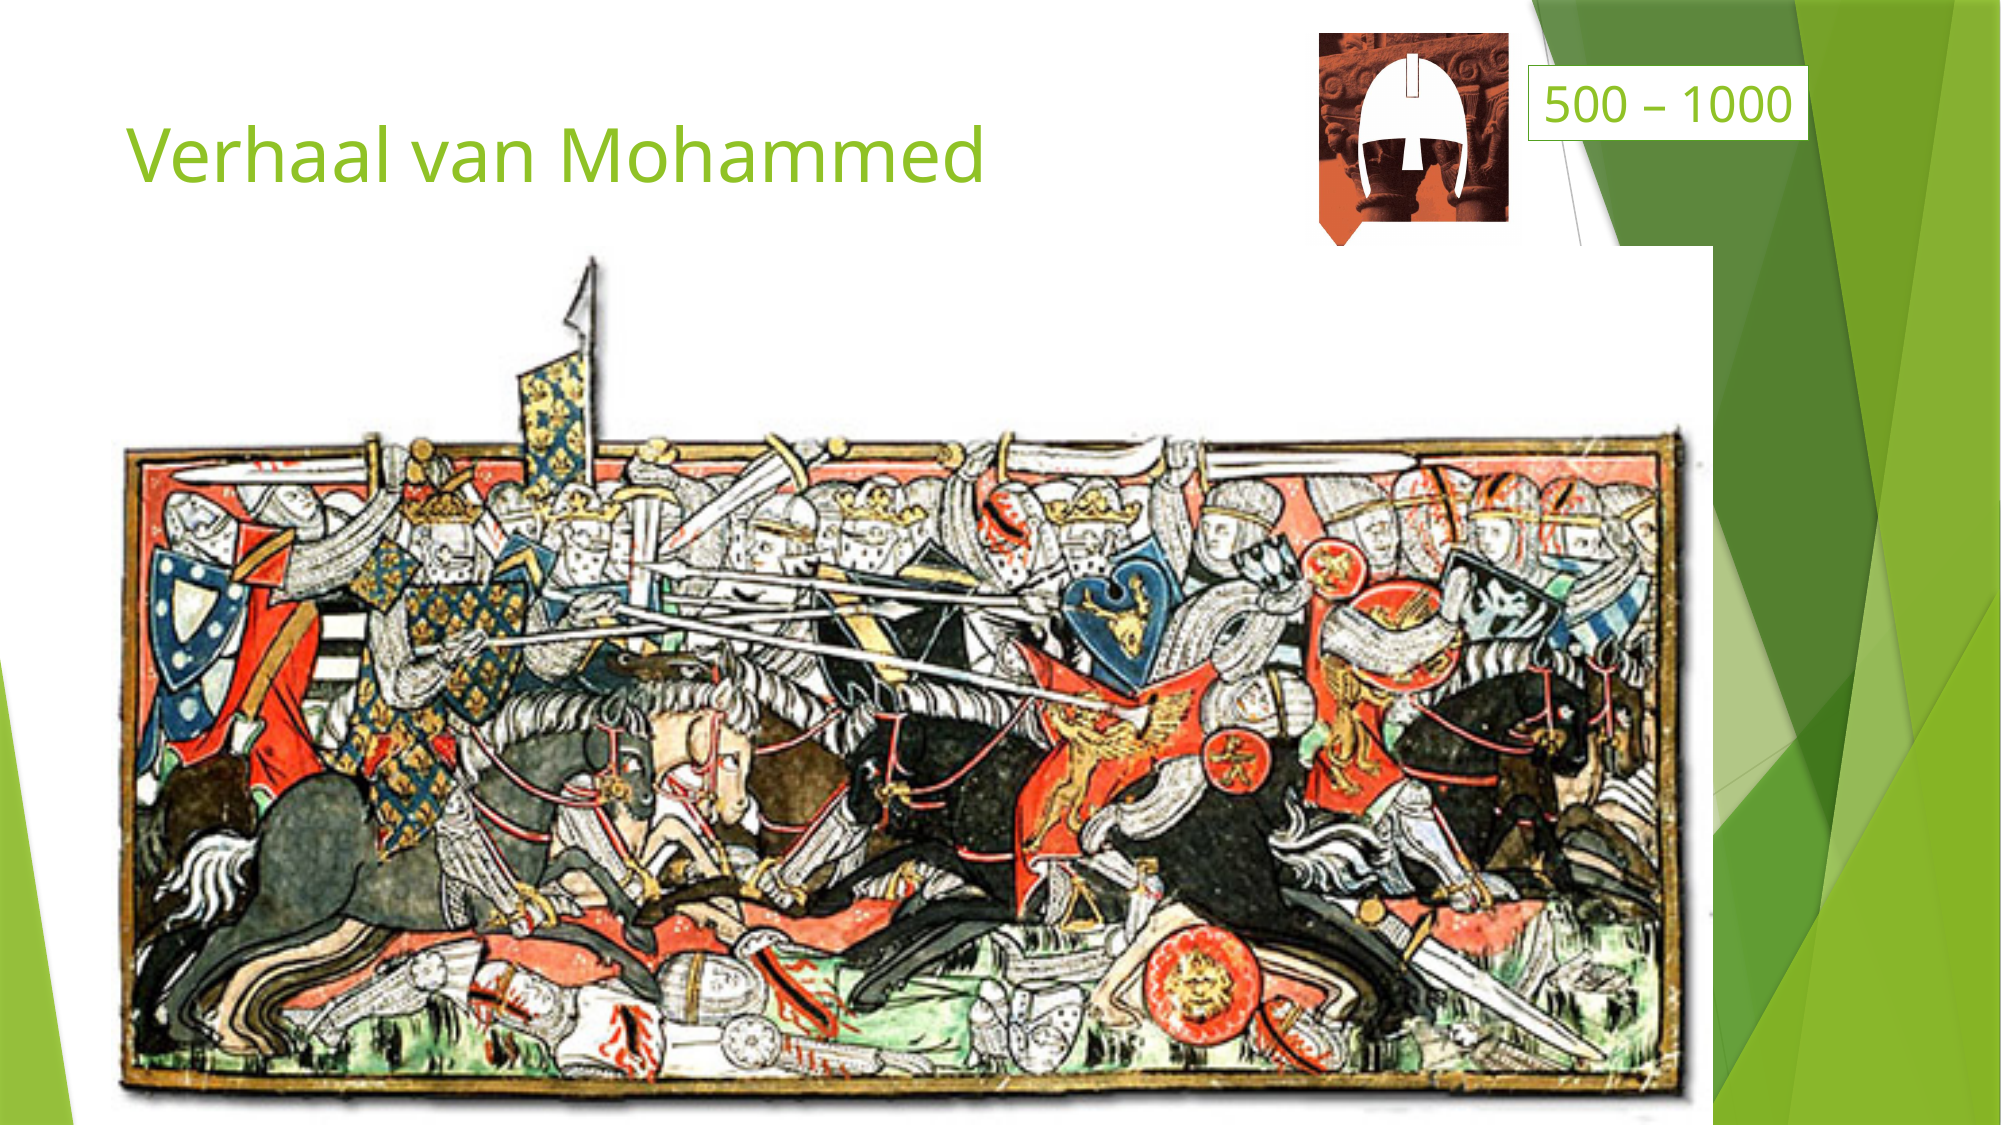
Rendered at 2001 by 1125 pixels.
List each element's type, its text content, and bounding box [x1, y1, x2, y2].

title Verhaal van Mohammed [111, 99, 1300, 246]
text_box 500 – 1000 [1528, 65, 1809, 141]
picture [110, 32, 1714, 1125]
